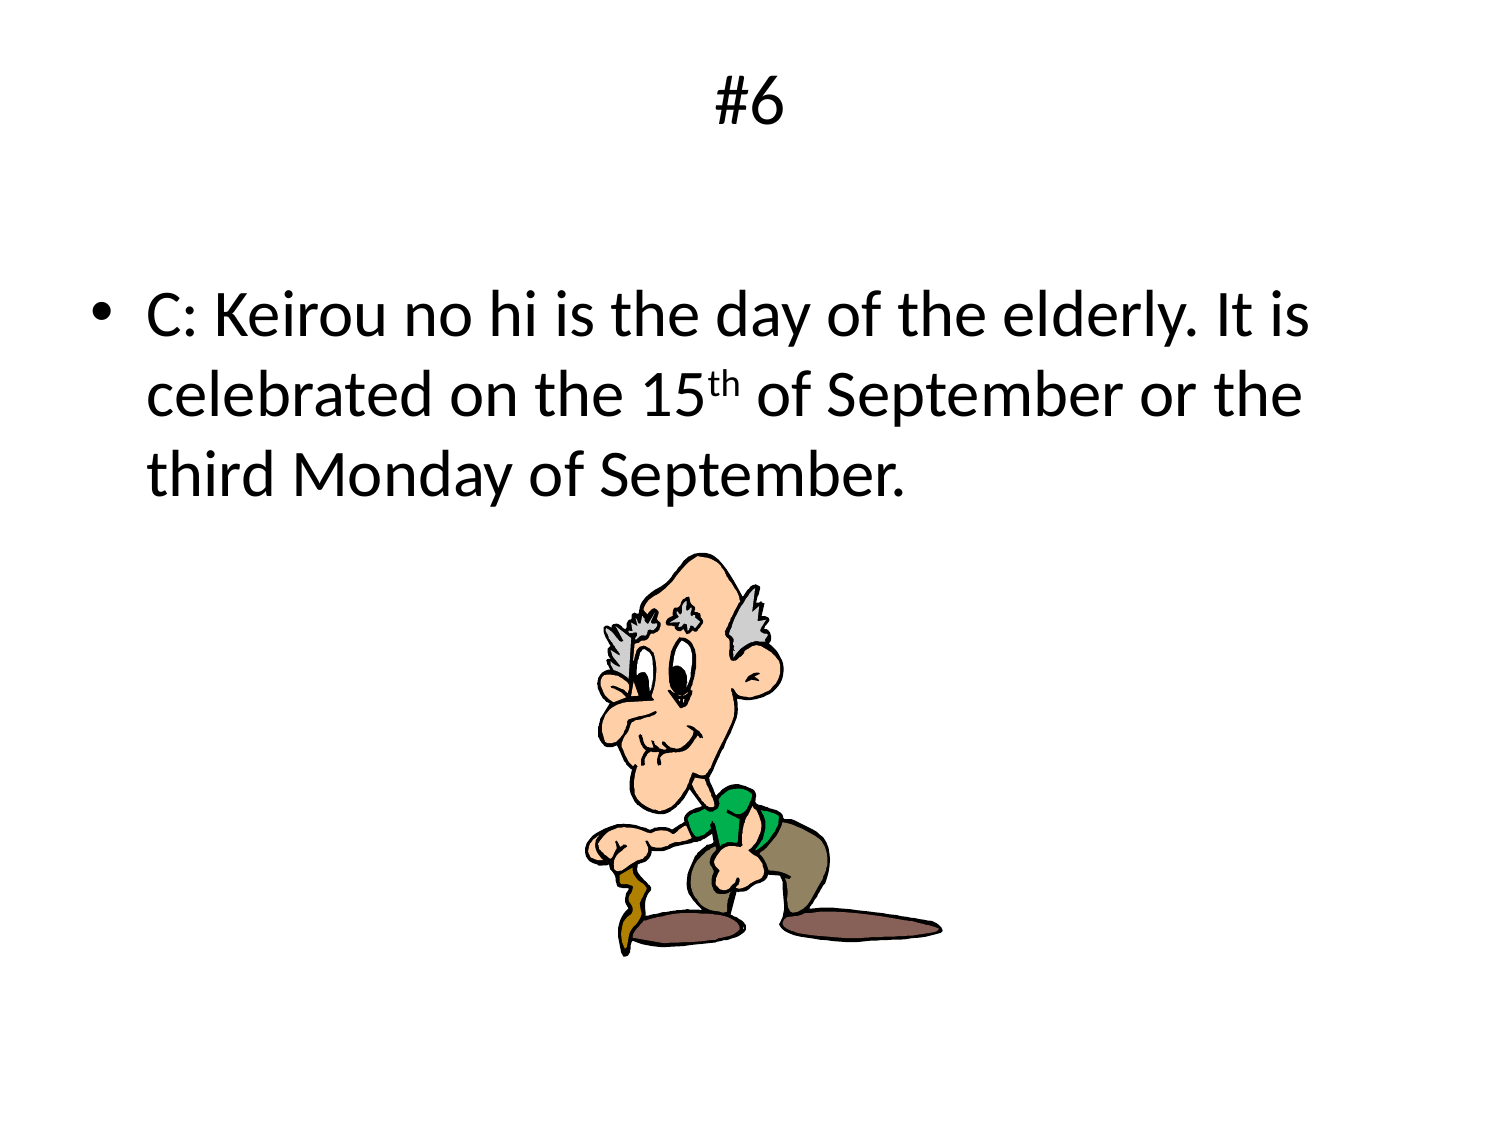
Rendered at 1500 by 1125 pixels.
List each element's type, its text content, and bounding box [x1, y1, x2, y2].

list C: Keirou no hi is the day of the elderly. It is celebrated on the 15th of September or the third Monday of September. [75, 262, 1425, 1005]
picture [584, 550, 944, 957]
title #6 [75, 45, 1425, 233]
